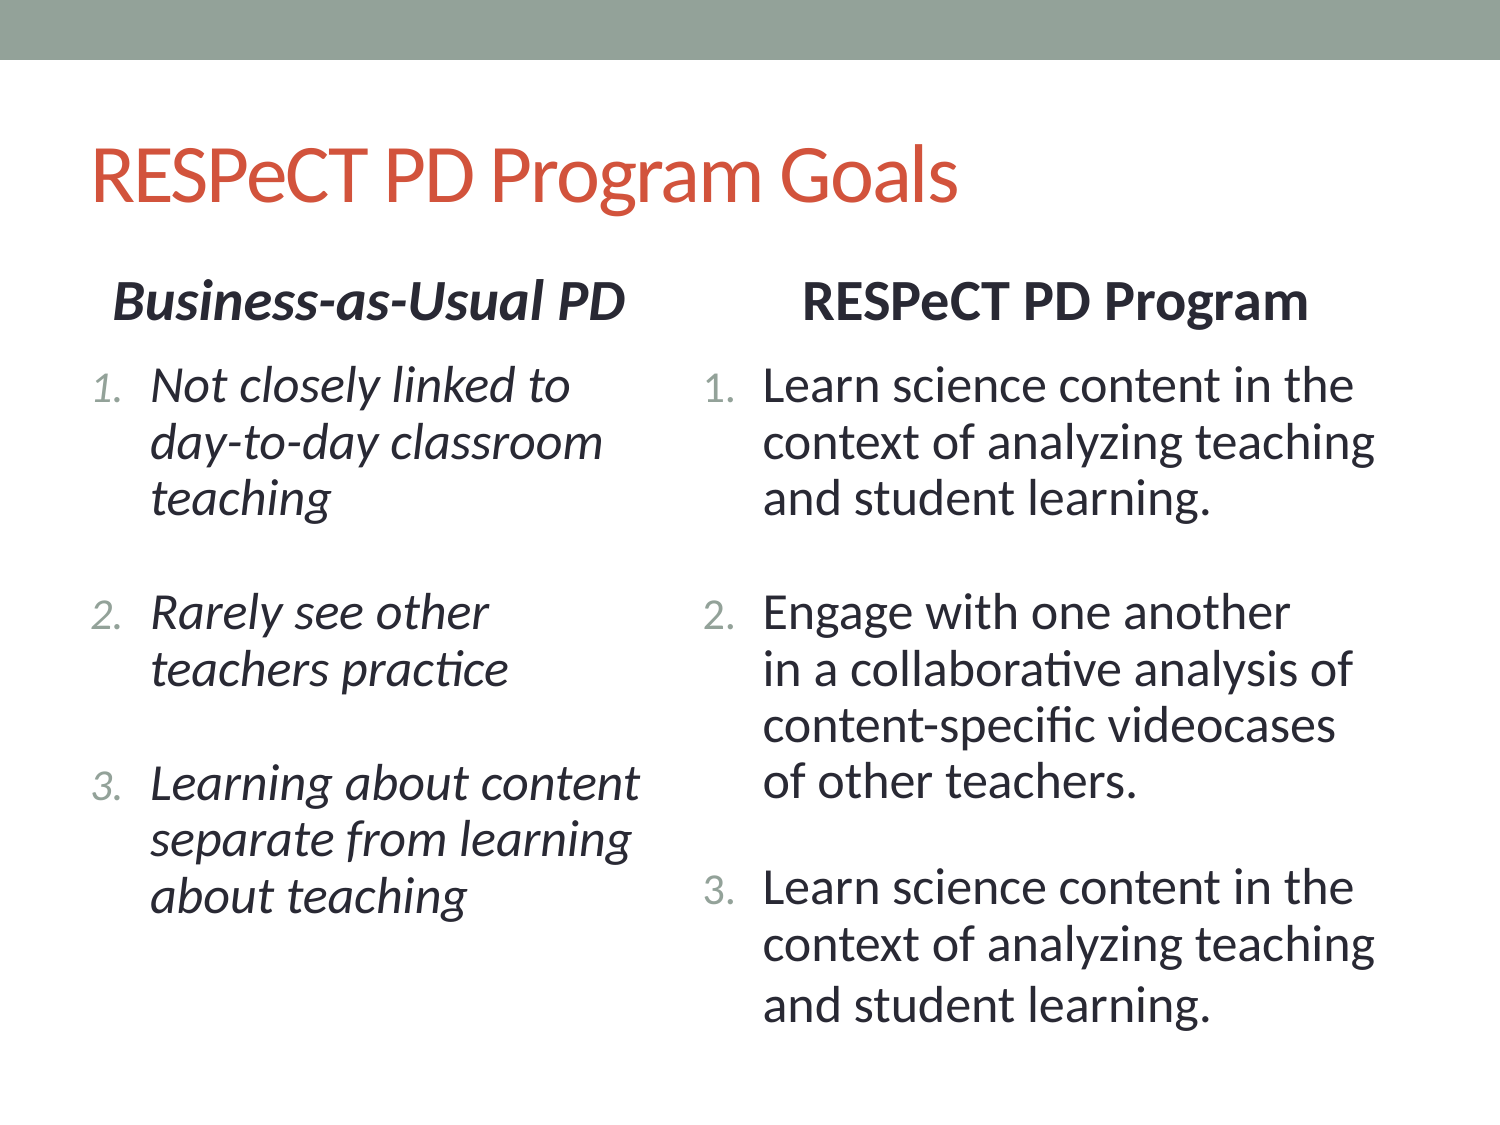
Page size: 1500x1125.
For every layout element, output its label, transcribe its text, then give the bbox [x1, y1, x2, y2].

title RESPeCT PD Program Goals [75, 75, 1425, 263]
list RESPeCT PD Program Learn science content in the context of analyzing teaching and student learning. Engage with one another in a collaborative analysis of content-specific videocases of other teachers. Learn science content in the context of analyzing teaching and student learning. [687, 262, 1425, 1063]
list Business-as-Usual PD Not closely linked to day-to-day classroom teaching Rarely see other teachers practice Learning about content separate from learning about teaching [75, 262, 663, 1063]
